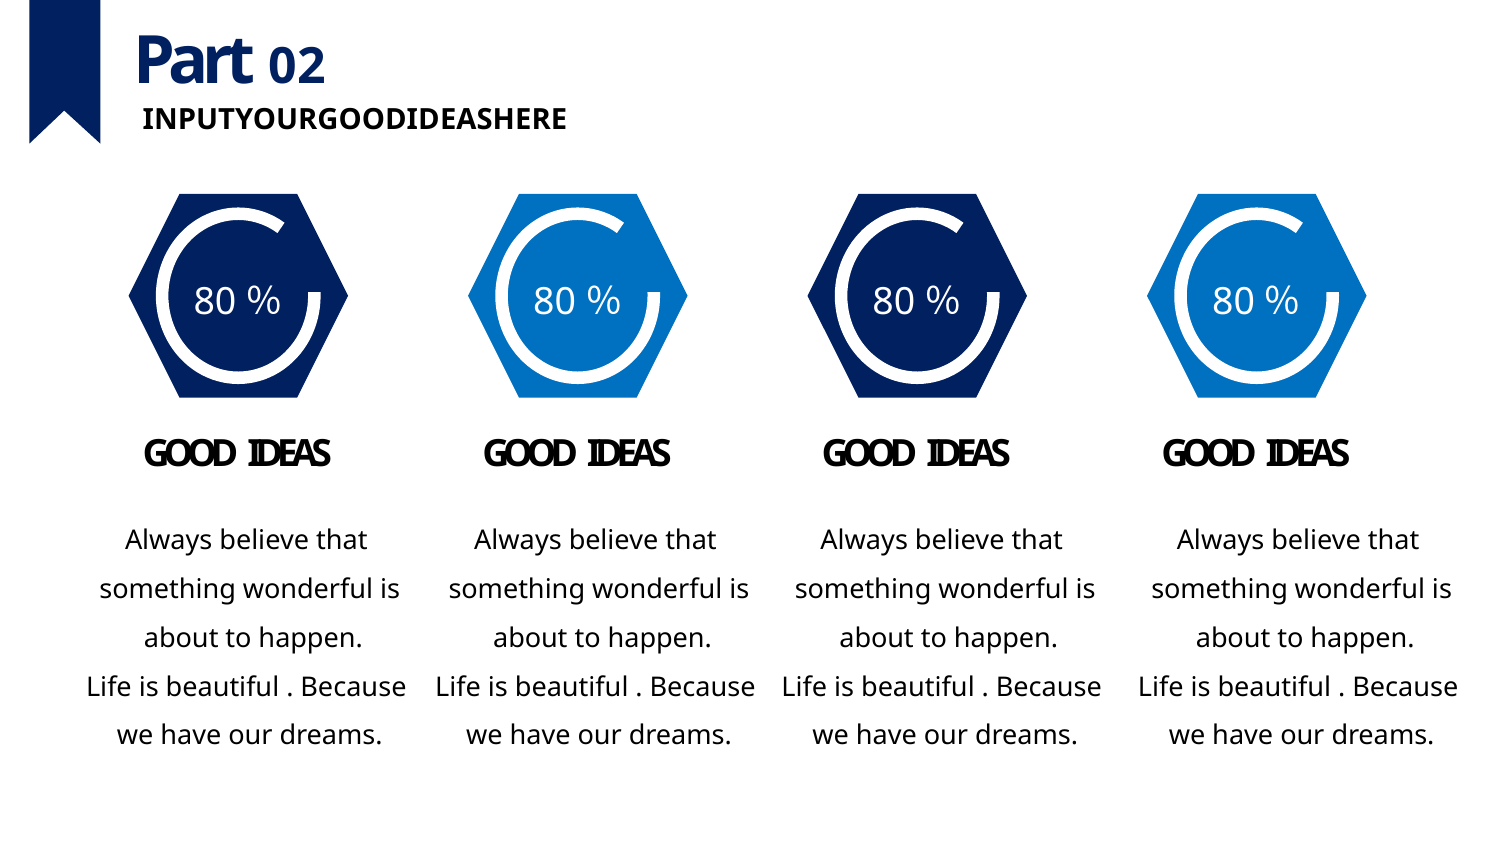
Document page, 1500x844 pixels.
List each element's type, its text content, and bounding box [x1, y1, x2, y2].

text_box Part 02 [118, 9, 341, 104]
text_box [128, 193, 349, 398]
text_box GOOD IDEAS [806, 421, 1027, 482]
text_box Always believe that something wonderful is about to happen. Life is beautiful . Because we have our dreams. [1185, 499, 1500, 758]
text_box Always believe that something wonderful is about to happen. Life is beautiful . Because we have our dreams. [705, 499, 1185, 758]
text_box Always believe that something wonderful is about to happen. Life is beautiful . Because we have our dreams. [10, 499, 359, 758]
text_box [467, 193, 688, 398]
text_box GOOD IDEAS [1146, 421, 1366, 482]
text_box Always believe that something wonderful is about to happen. Life is beautiful . Because we have our dreams. [359, 499, 705, 758]
text_box GOOD IDEAS [128, 421, 348, 482]
text_box INPUTYOURGOODIDEASHERE [127, 93, 583, 143]
text_box [27, 0, 103, 146]
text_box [807, 193, 1028, 398]
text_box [1146, 193, 1367, 398]
text_box GOOD IDEAS [467, 421, 687, 482]
